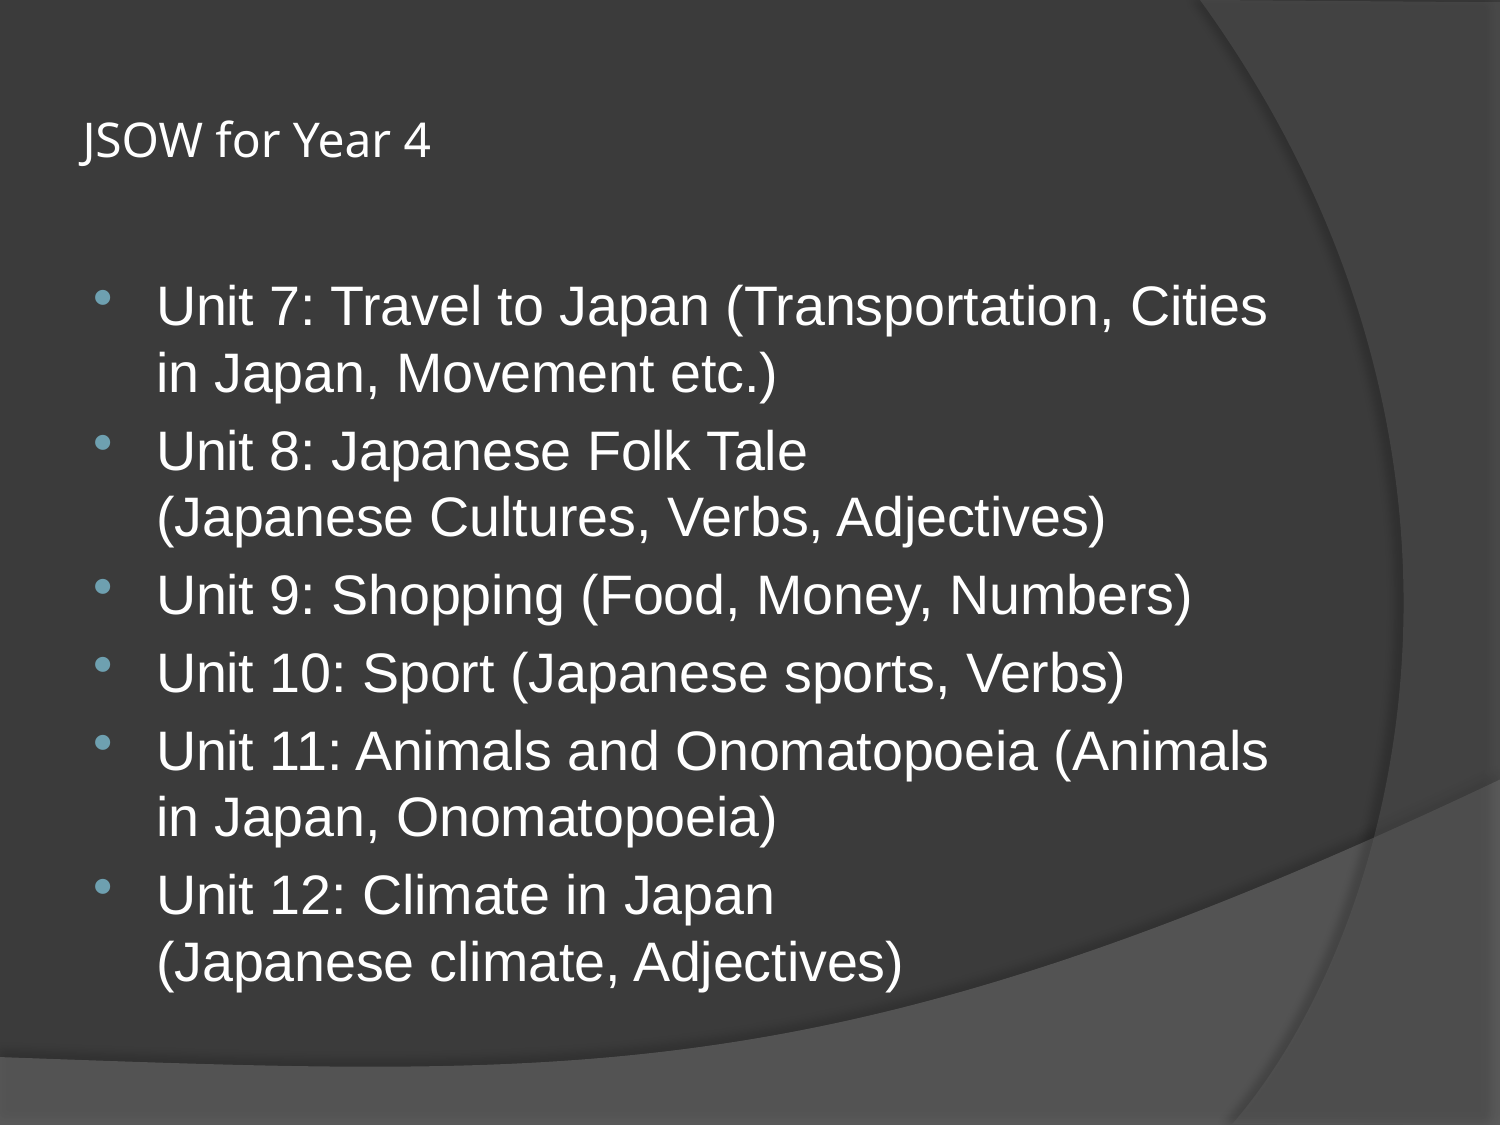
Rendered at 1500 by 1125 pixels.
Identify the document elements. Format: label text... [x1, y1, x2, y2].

title JSOW for Year 4 [75, 45, 1300, 233]
list Unit 7: Travel to Japan (Transportation, Cities in Japan, Movement etc.) Unit 8: Japanese Folk Tale (Japanese Cultures, Verbs, Adjectives) Unit 9: Shopping (Food, Money, Numbers) Unit 10: Sport (Japanese sports, Verbs) Unit 11: Animals and Onomatopoeia (Animals in Japan, Onomatopoeia) Unit 12: Climate in Japan (Japanese climate, Adjectives) [75, 262, 1300, 1005]
